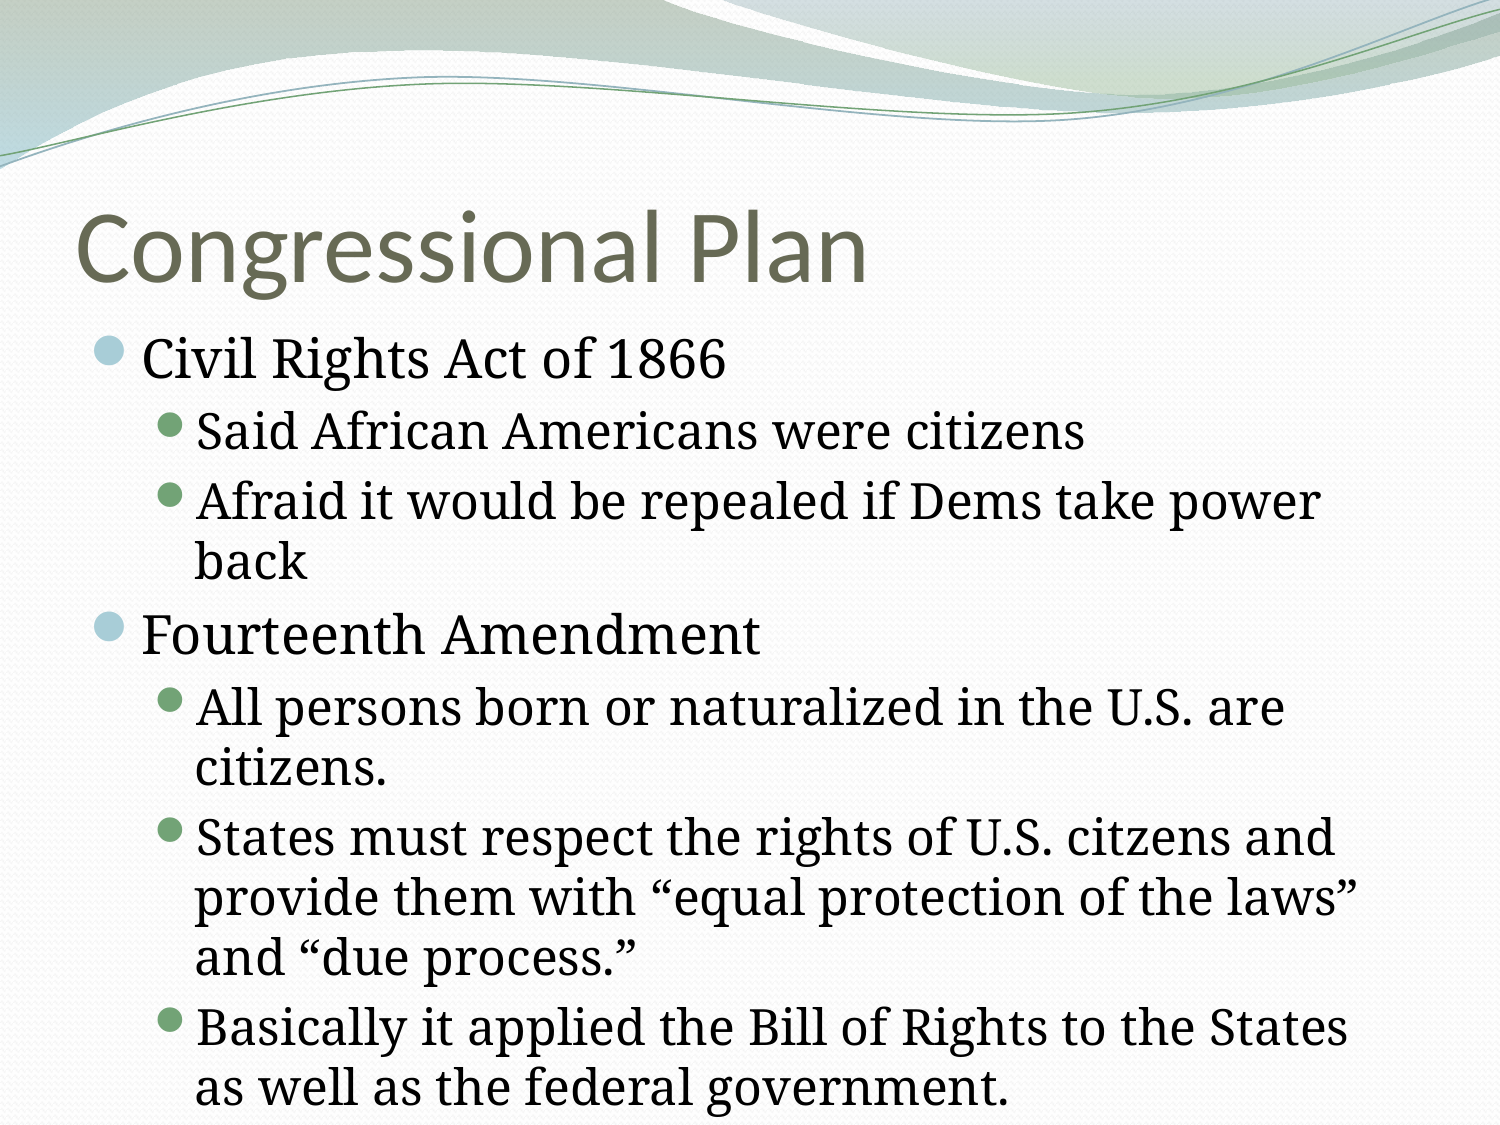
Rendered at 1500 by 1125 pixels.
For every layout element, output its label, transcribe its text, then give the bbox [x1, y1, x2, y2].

title Congressional Plan [75, 115, 1425, 303]
list Civil Rights Act of 1866 Said African Americans were citizens Afraid it would be repealed if Dems take power back Fourteenth Amendment All persons born or naturalized in the U.S. are citizens. States must respect the rights of U.S. citzens and provide them with “equal protection of the laws” and “due process.” Basically it applied the Bill of Rights to the States as well as the federal government. [75, 317, 1425, 1038]
